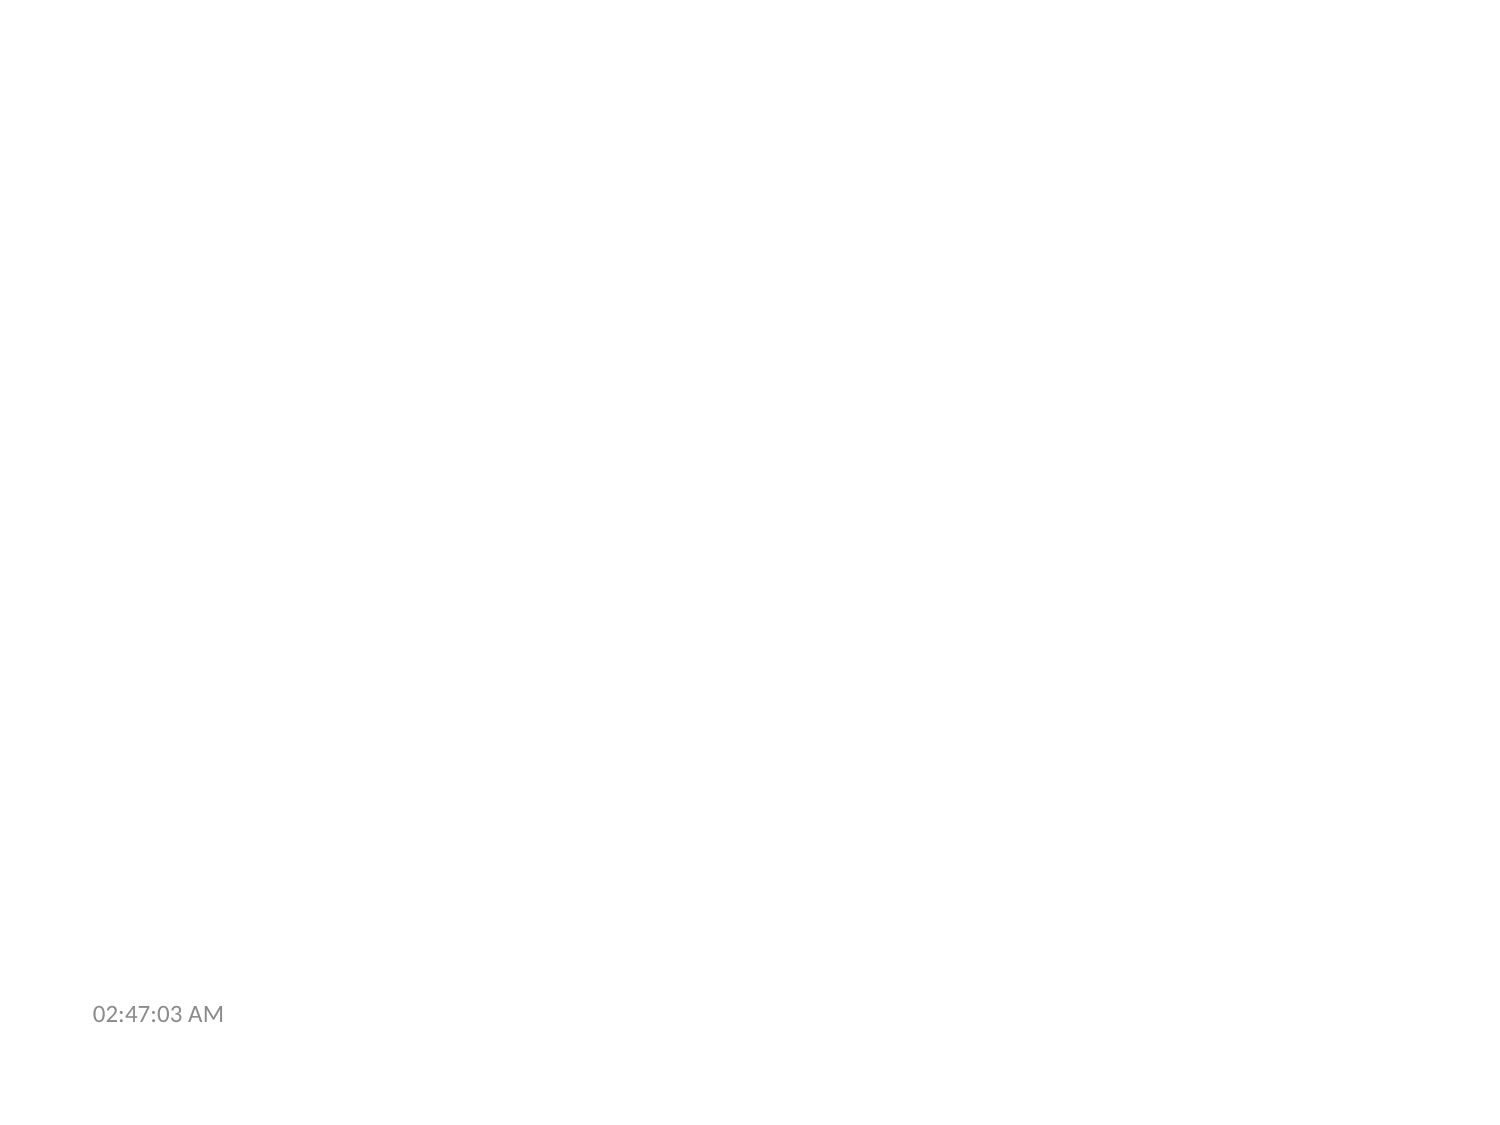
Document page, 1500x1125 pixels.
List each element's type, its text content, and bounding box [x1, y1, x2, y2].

text_box 3:35:09 PM [77, 982, 428, 1043]
